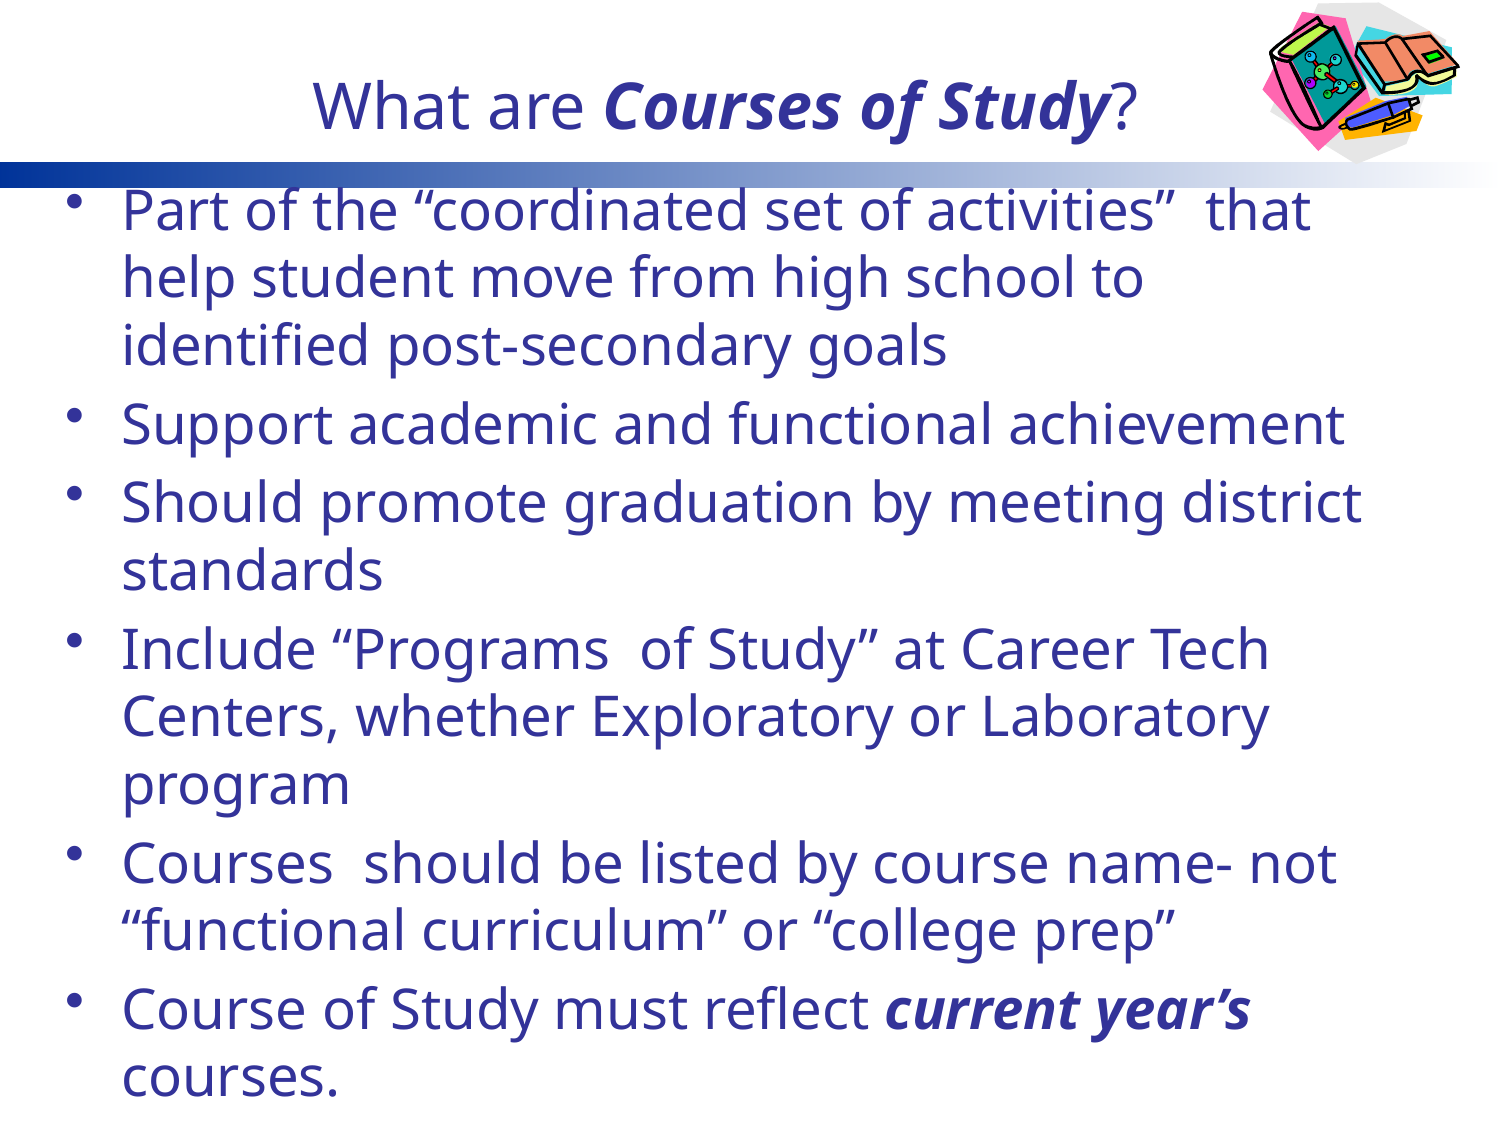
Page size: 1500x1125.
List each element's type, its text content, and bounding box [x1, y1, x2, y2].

picture [1262, 0, 1463, 167]
list Part of the “coordinated set of activities” that help student move from high school to identified post-secondary goals Support academic and functional achievement Should promote graduation by meeting district standards Include “Programs of Study” at Career Tech Centers, whether Exploratory or Laboratory program Courses should be listed by course name- not “functional curriculum” or “college prep” Course of Study must reflect current year’s courses. [50, 166, 1425, 1125]
title What are Courses of Study? [50, 57, 1257, 151]
